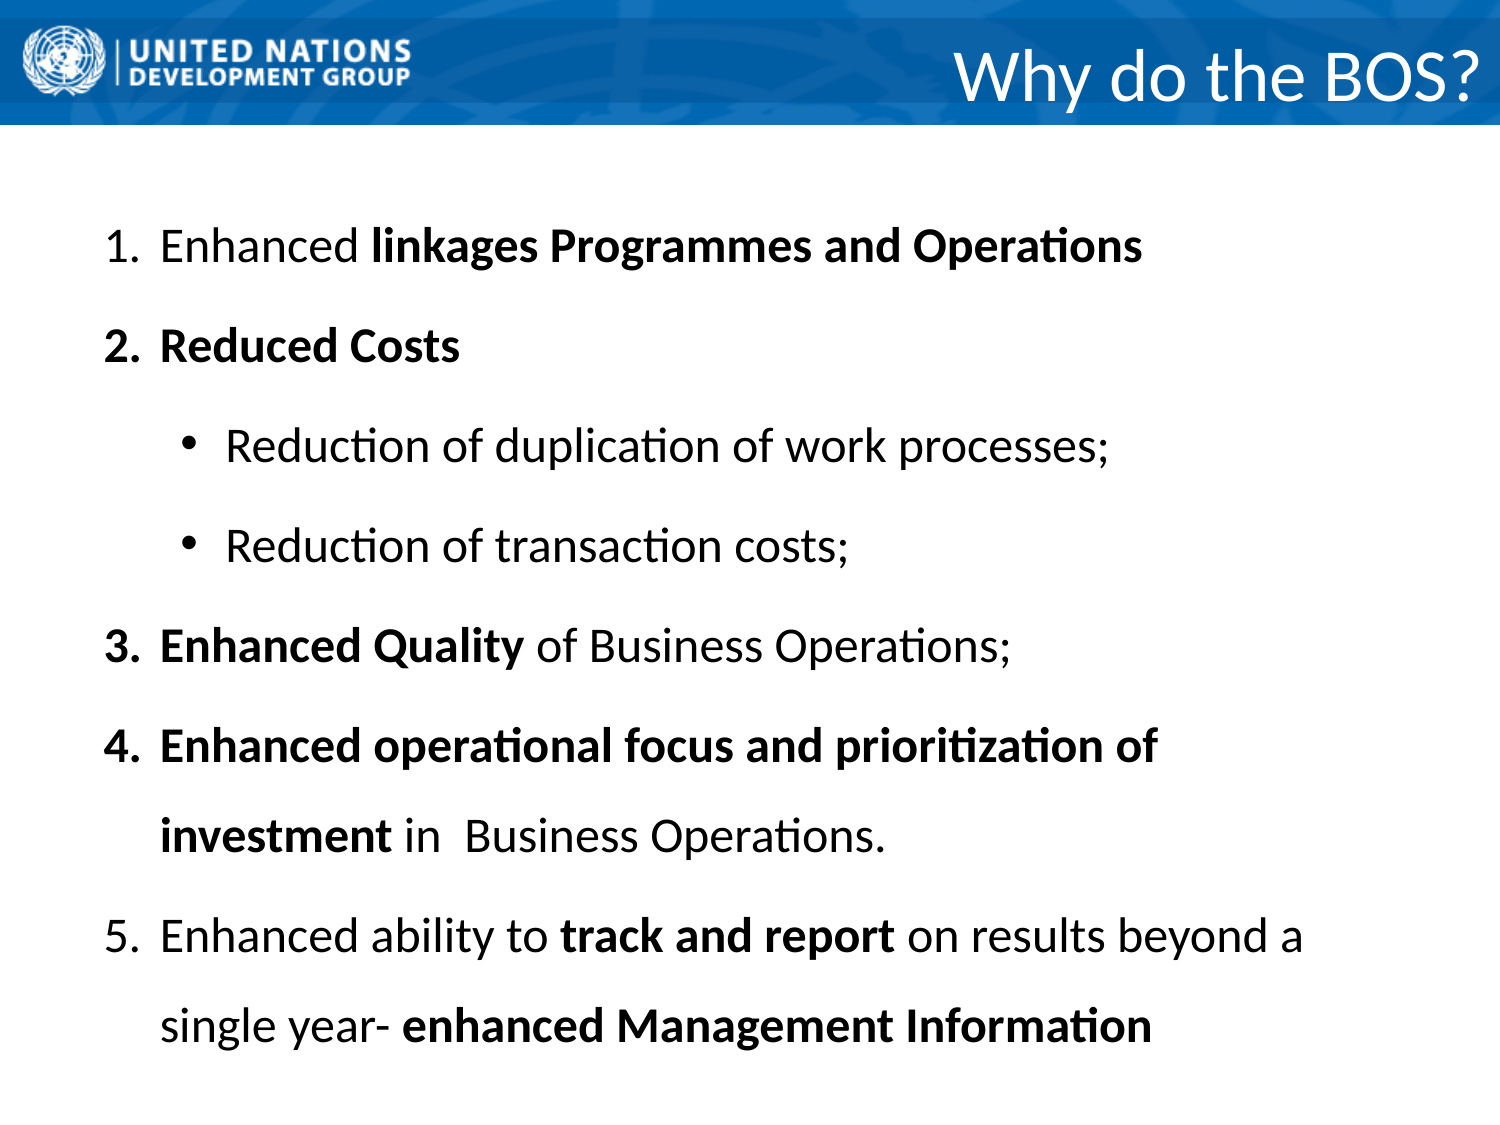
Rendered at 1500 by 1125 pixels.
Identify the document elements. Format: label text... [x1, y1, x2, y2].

list Enhanced linkages Programmes and Operations Reduced Costs Reduction of duplication of work processes; Reduction of transaction costs; Enhanced Quality of Business Operations; Enhanced operational focus and prioritization of investment in Business Operations. Enhanced ability to track and report on results beyond a single year- enhanced Management Information [88, 174, 1364, 1075]
picture [0, 0, 1500, 125]
title Why do the BOS? [148, 13, 1499, 130]
